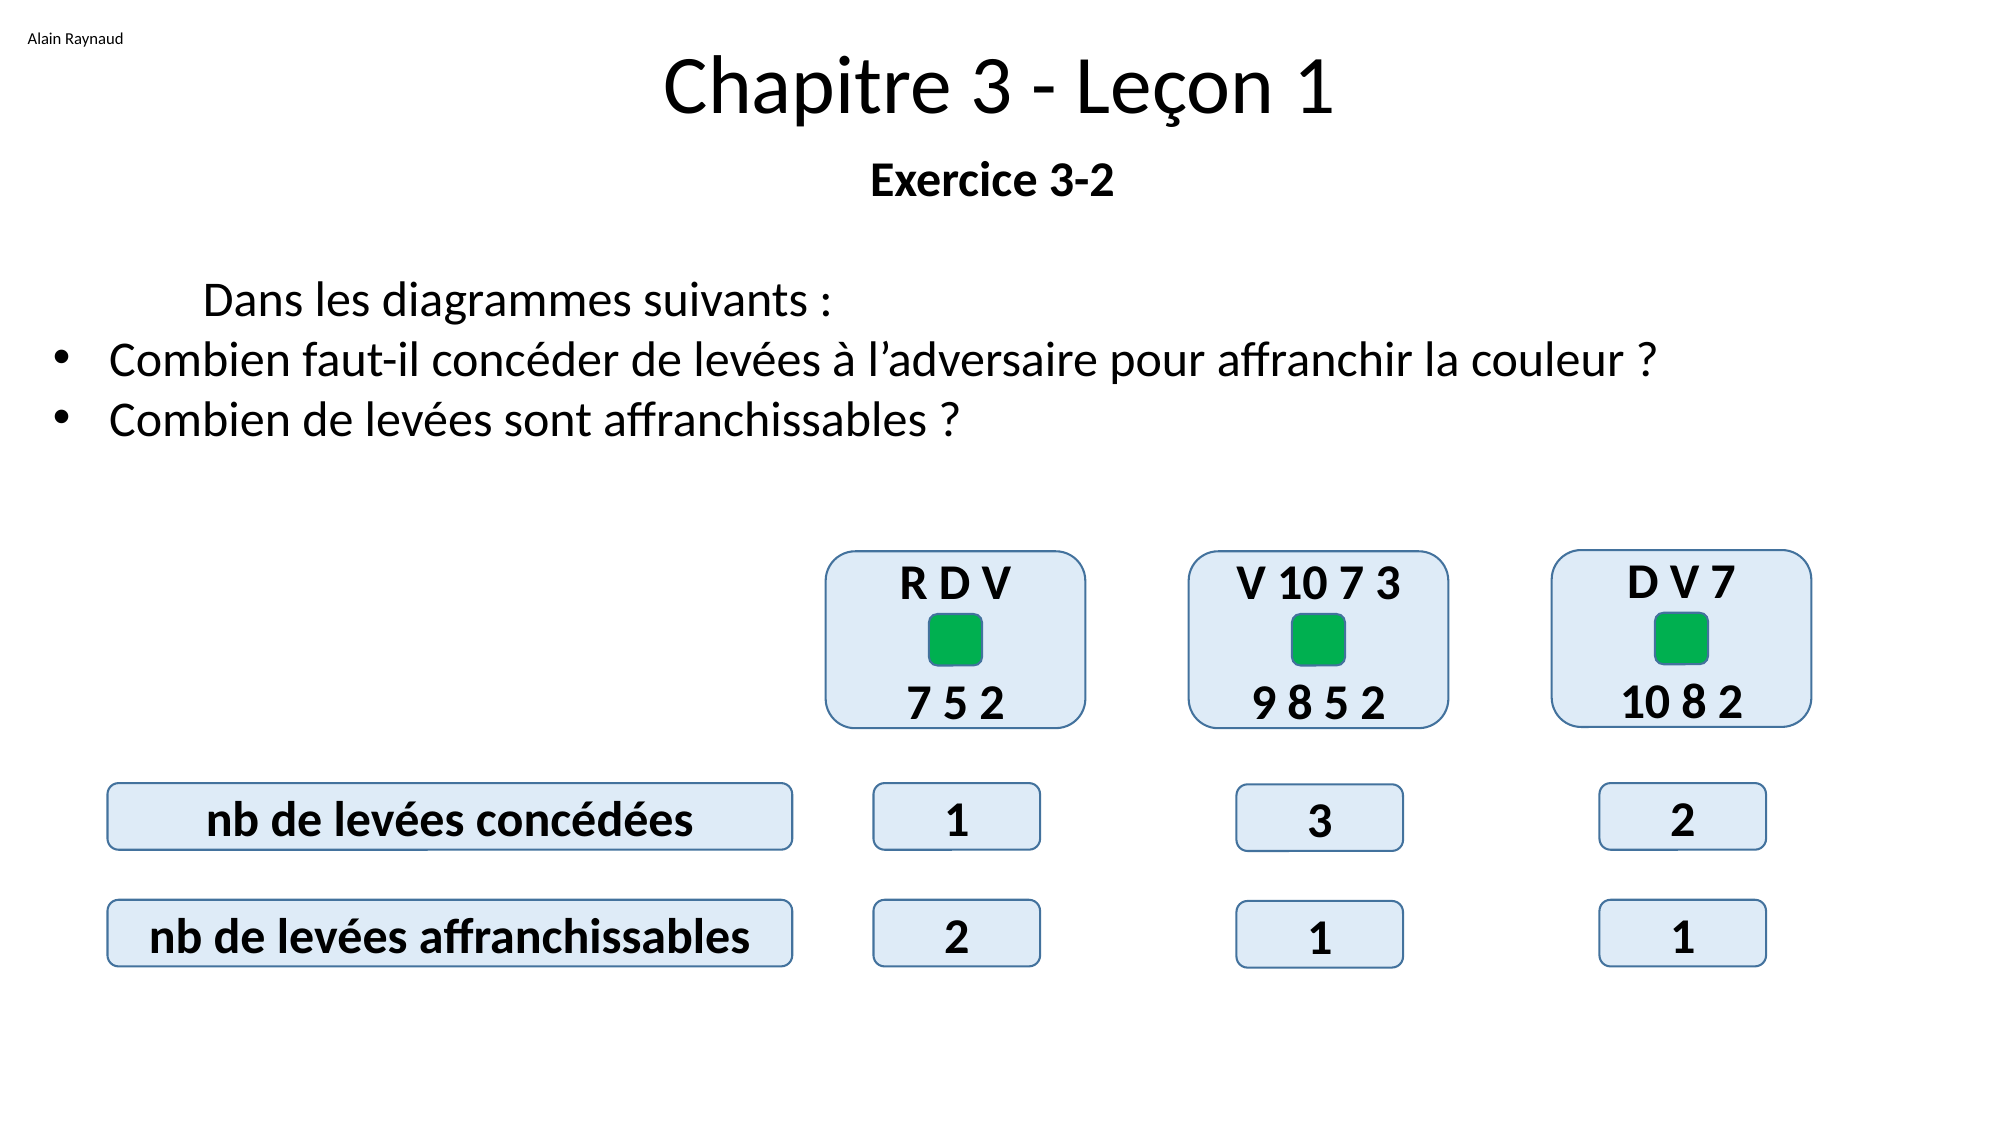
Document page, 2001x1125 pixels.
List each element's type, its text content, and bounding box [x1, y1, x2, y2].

text_box nb de levées affranchissables [106, 898, 794, 968]
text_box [1188, 551, 1449, 729]
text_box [1551, 550, 1812, 727]
text_box 2 [872, 898, 1042, 968]
text_box 1 [872, 782, 1042, 851]
text_box 1 [1235, 899, 1405, 969]
text_box 2 [1598, 782, 1768, 851]
text_box 3 [1235, 783, 1405, 853]
subtitle Exercice 3-2 Dans les diagrammes suivants : Combien faut-il concéder de levées à l’adversaire pour affranchir la couleur ? Combien de levées sont affranchissables ? [37, 139, 1948, 1088]
text_box Alain Raynaud [12, 20, 147, 56]
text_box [825, 551, 1086, 729]
text_box nb de levées concédées [106, 782, 794, 851]
text_box 1 [1598, 898, 1768, 968]
title Chapitre 3 - Leçon 1 [249, 38, 1750, 139]
